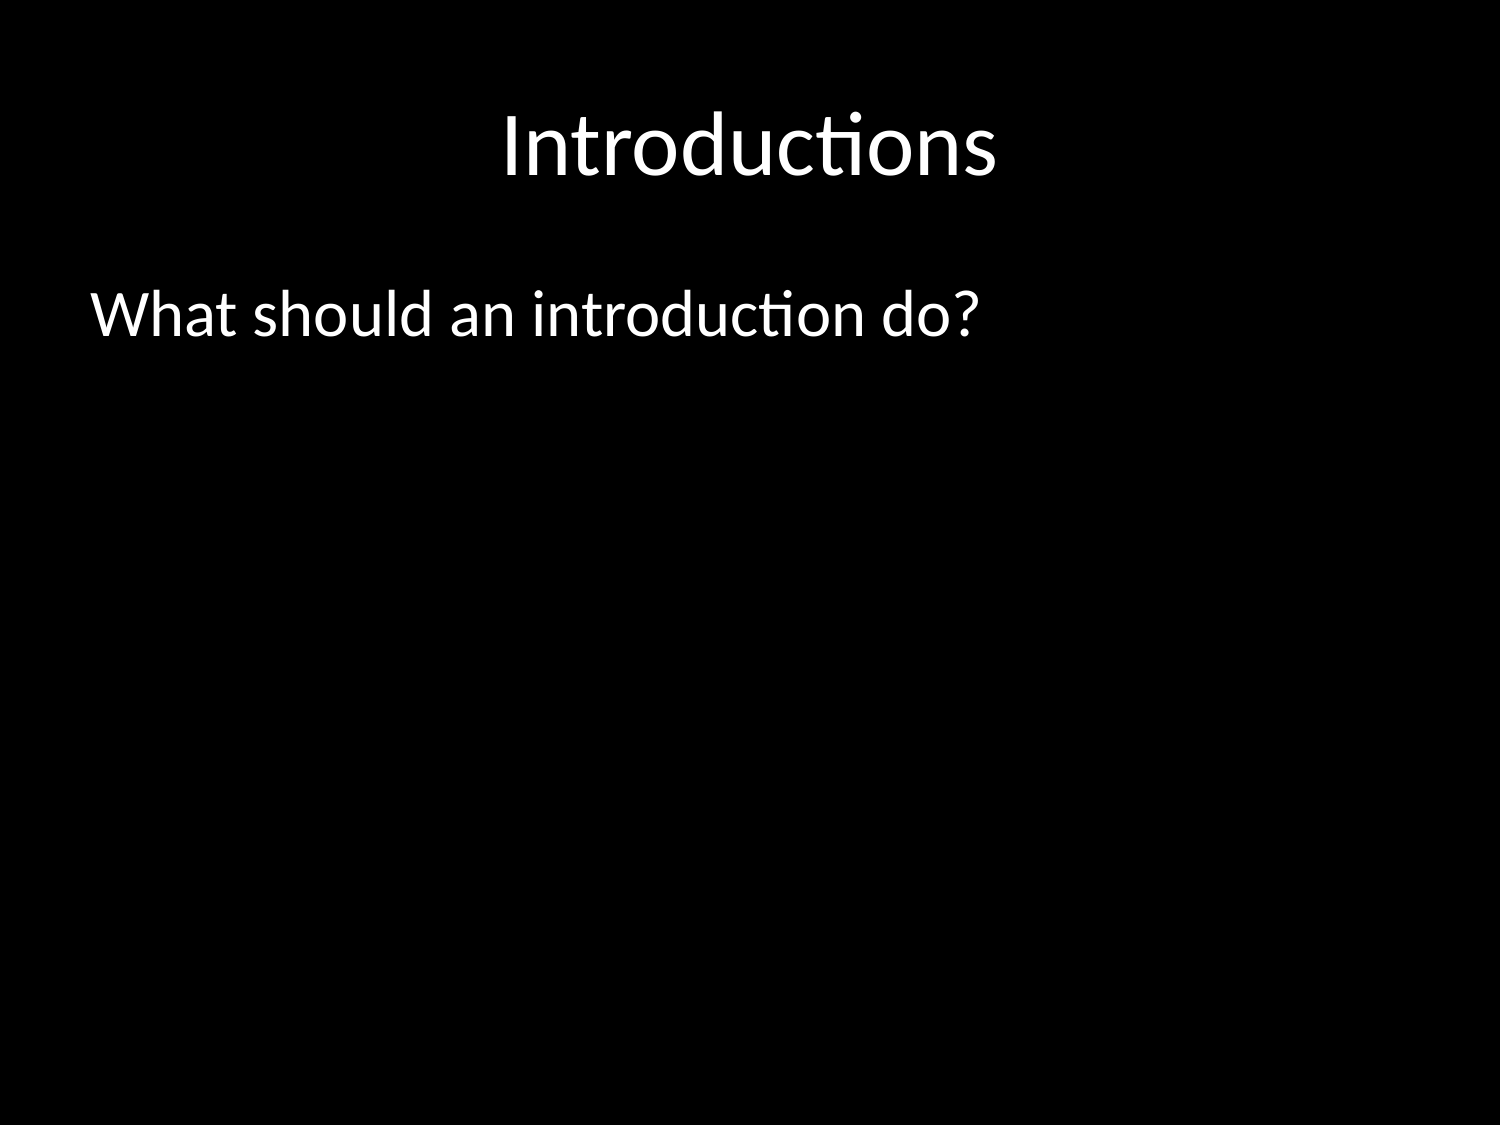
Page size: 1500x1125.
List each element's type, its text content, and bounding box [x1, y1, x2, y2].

list What should an introduction do? [75, 262, 1425, 1005]
title Introductions [75, 45, 1425, 233]
